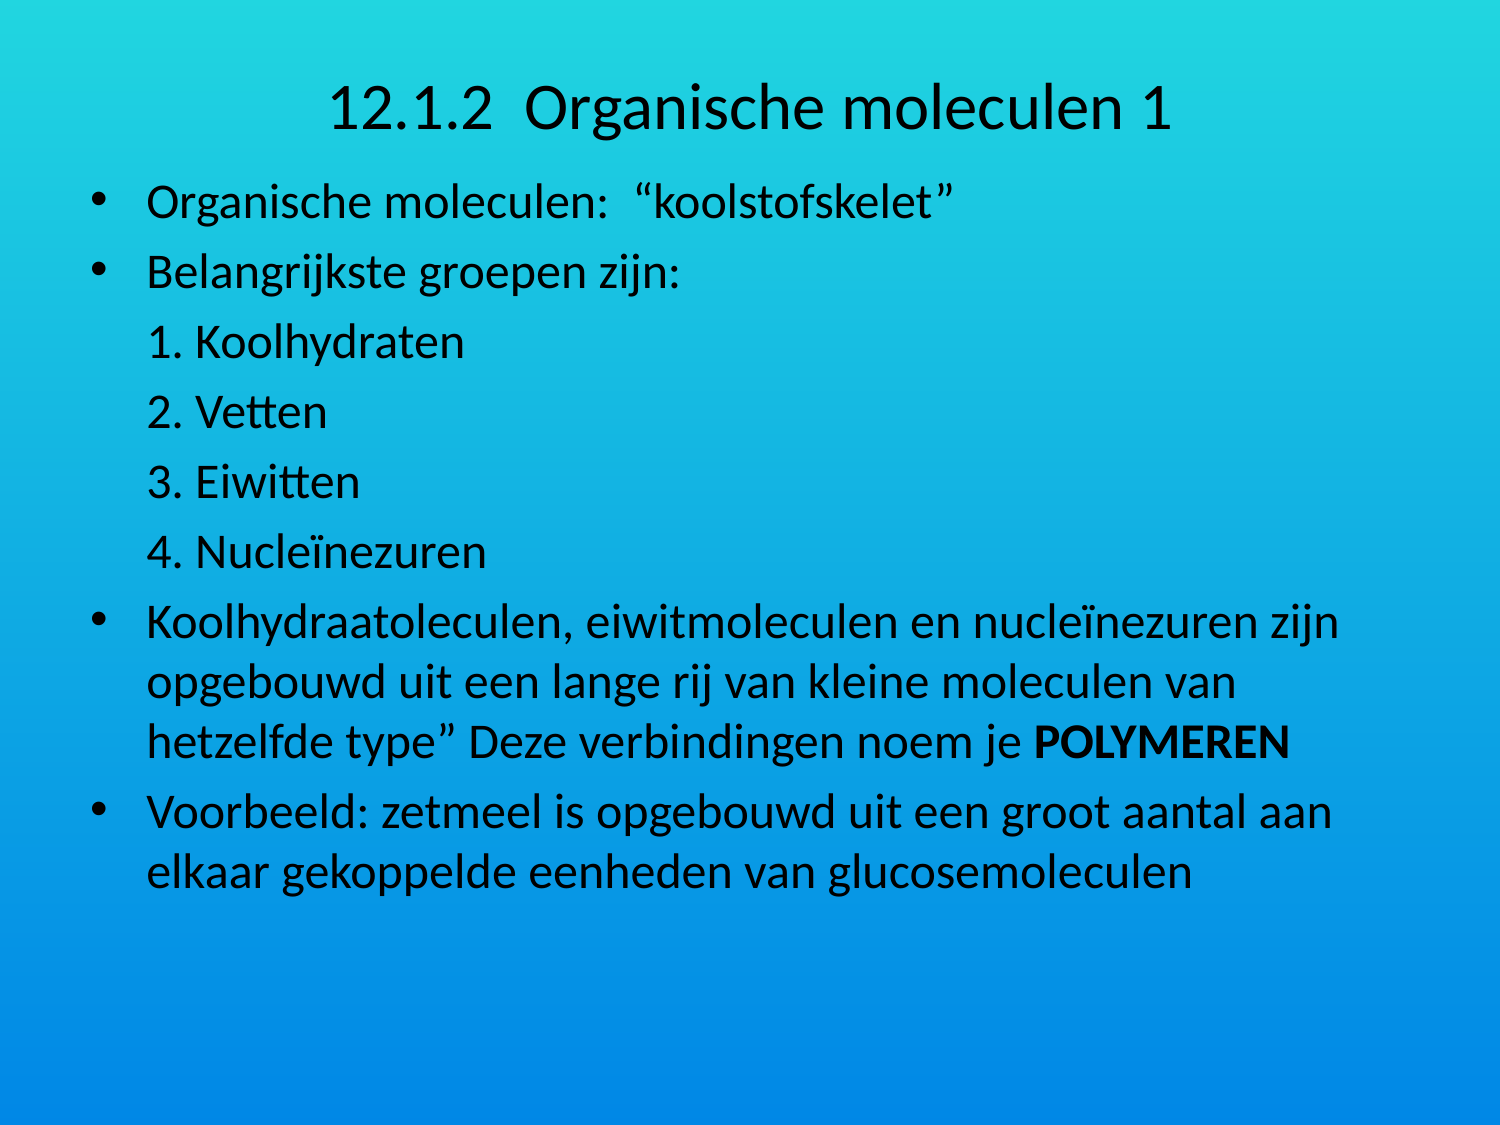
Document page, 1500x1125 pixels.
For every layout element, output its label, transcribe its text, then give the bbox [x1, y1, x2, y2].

title 12.1.2 Organische moleculen 1 [75, 45, 1425, 160]
list Organische moleculen: “koolstofskelet” Belangrijkste groepen zijn: 1. Koolhydraten 2. Vetten 3. Eiwitten 4. Nucleïnezuren Koolhydraatoleculen, eiwitmoleculen en nucleïnezuren zijn opgebouwd uit een lange rij van kleine moleculen van hetzelfde type” Deze verbindingen noem je POLYMEREN Voorbeeld: zetmeel is opgebouwd uit een groot aantal aan elkaar gekoppelde eenheden van glucosemoleculen [75, 160, 1425, 1071]
